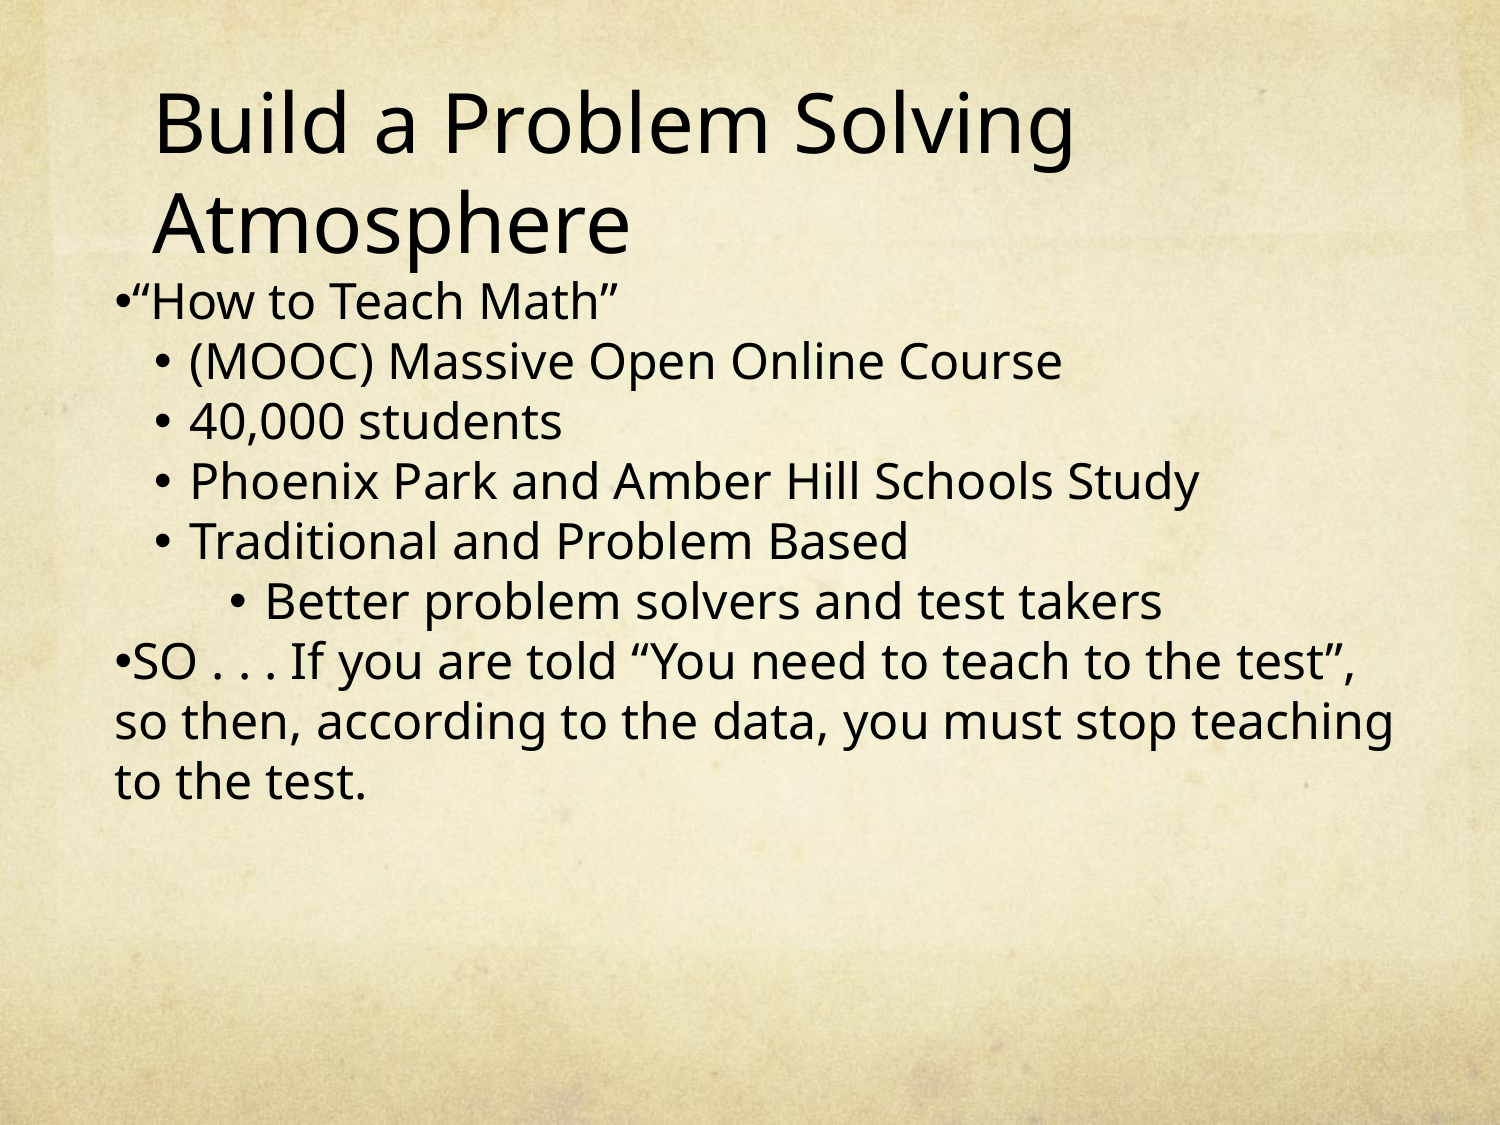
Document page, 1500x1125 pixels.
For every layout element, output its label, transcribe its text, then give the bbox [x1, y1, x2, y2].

picture [0, 0, 1500, 1125]
text_box Build a Problem Solving Atmosphere [137, 62, 1500, 378]
text_box “How to Teach Math” (MOOC) Massive Open Online Course 40,000 students Phoenix Park and Amber Hill Schools Study Traditional and Problem Based Better problem solvers and test takers SO . . . If you are told “You need to teach to the test”, so then, according to the data, you must stop teaching to the test. [99, 262, 1438, 818]
